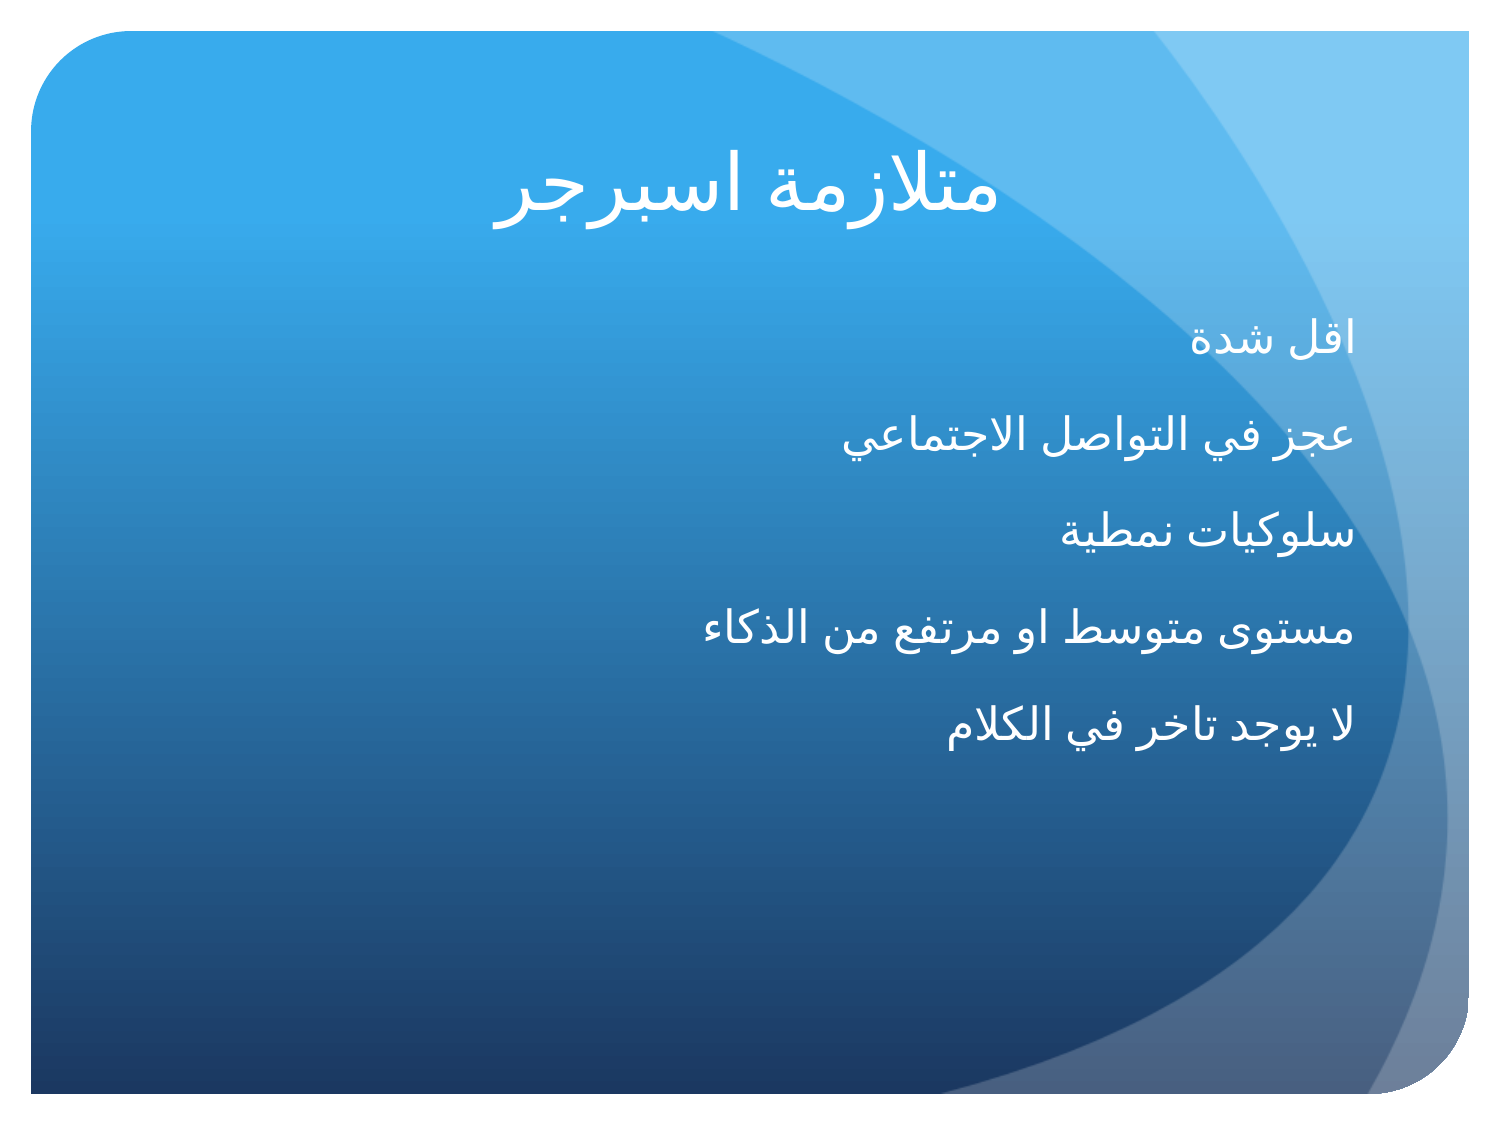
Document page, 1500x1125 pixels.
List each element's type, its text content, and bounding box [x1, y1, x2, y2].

picture [24, 30, 1473, 1094]
title متلازمة اسبرجر [127, 62, 1372, 234]
list اقل شدة عجز في التواصل الاجتماعي سلوكيات نمطية مستوى متوسط او مرتفع من الذكاء لا يوجد تاخر في الكلام [127, 299, 1372, 991]
